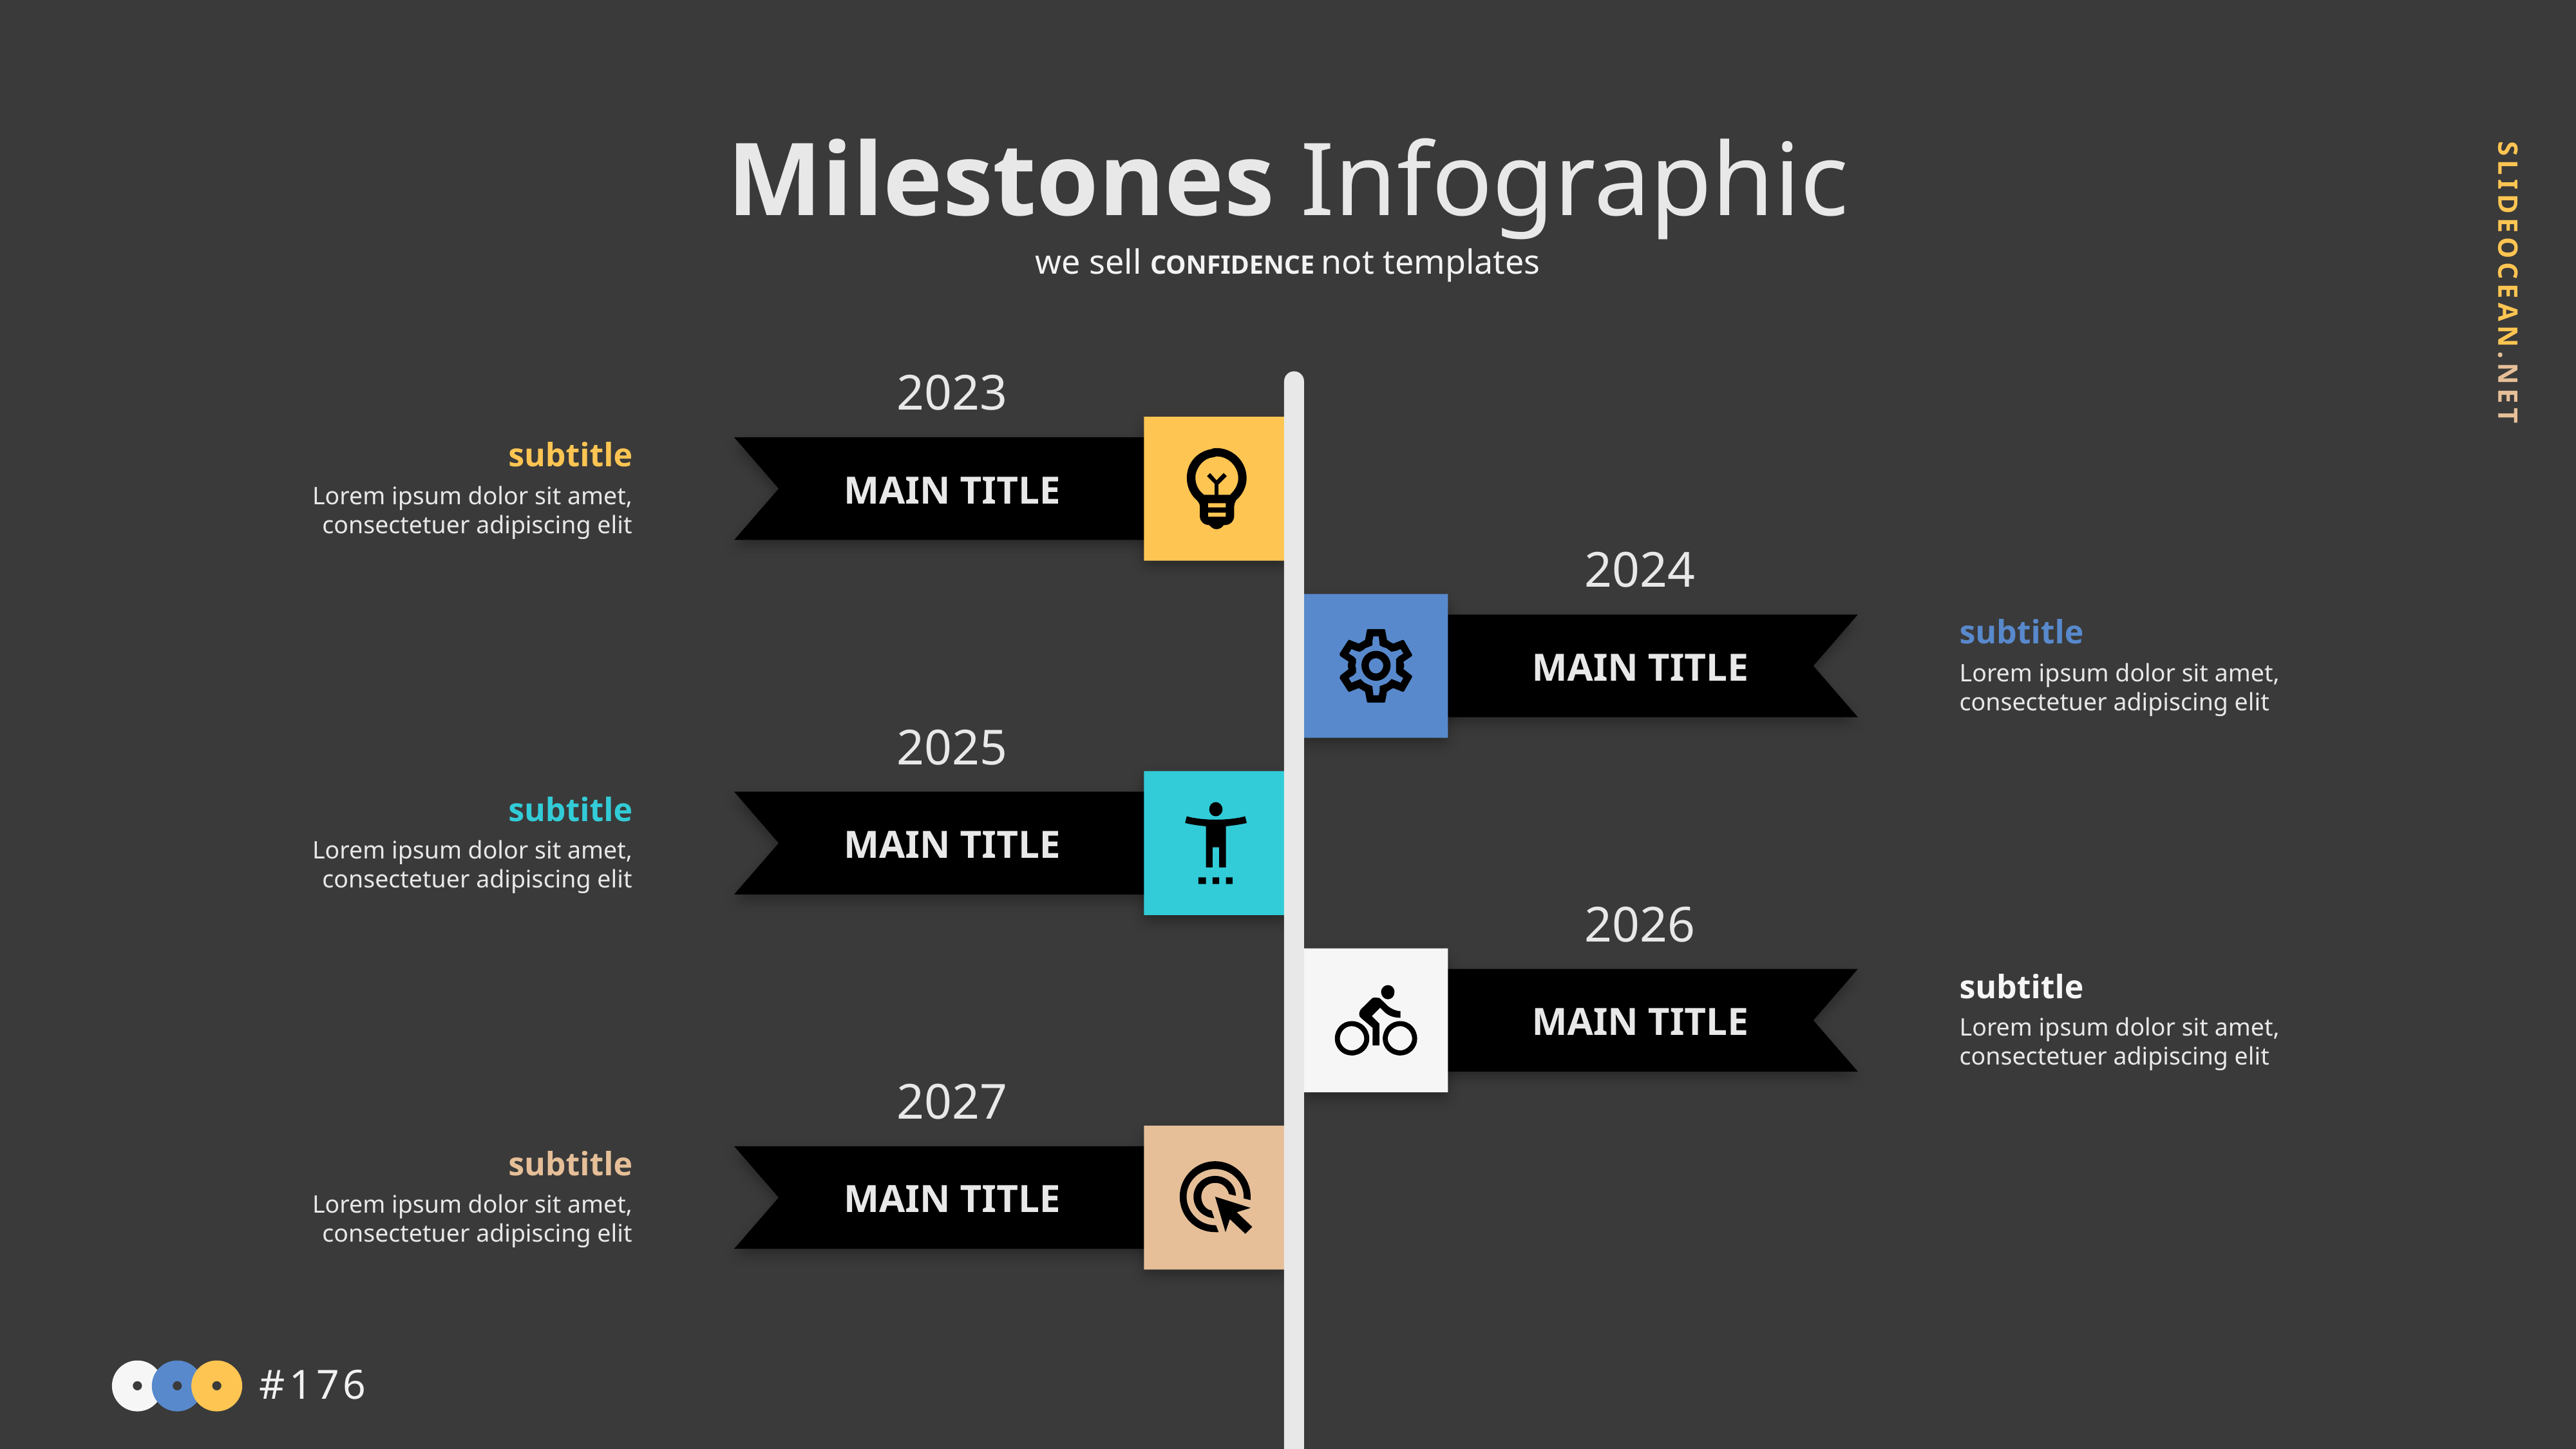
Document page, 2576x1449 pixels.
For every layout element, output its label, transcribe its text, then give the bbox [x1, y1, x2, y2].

text_box [1179, 1161, 1251, 1233]
text_box [1305, 947, 1449, 1094]
text_box 2027 [799, 1065, 1106, 1133]
text_box [1198, 877, 1206, 884]
text_box [1185, 816, 1247, 867]
text_box [1143, 770, 1283, 916]
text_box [288, 429, 643, 544]
text_box #176 [259, 1359, 405, 1408]
text_box [1283, 370, 1305, 1449]
text_box MAIN TITLE [1457, 613, 1861, 719]
text_box 2024 [1486, 534, 1794, 602]
text_box [1381, 985, 1395, 999]
text_box [1340, 629, 1412, 703]
text_box MAIN TITLE [1457, 968, 1861, 1073]
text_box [1949, 960, 2304, 1076]
text_box 2025 [799, 711, 1106, 779]
text_box MAIN TITLE [732, 790, 1135, 896]
text_box 2023 [799, 357, 1106, 424]
text_box we sell CONFIDENCE not templates [1026, 235, 1550, 285]
text_box Milestones Infographic [717, 110, 1859, 241]
text_box [1305, 593, 1449, 739]
text_box [1212, 877, 1220, 884]
text_box [1334, 1021, 1370, 1056]
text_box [288, 783, 643, 899]
text_box [1143, 1124, 1283, 1271]
text_box [1383, 1021, 1417, 1056]
text_box MAIN TITLE [732, 1145, 1135, 1250]
text_box [1209, 802, 1223, 817]
text_box [1359, 998, 1401, 1046]
text_box [1226, 877, 1233, 884]
text_box [1143, 416, 1283, 562]
text_box MAIN TITLE [732, 436, 1135, 542]
text_box 2026 [1486, 888, 1794, 956]
text_box [1215, 1197, 1253, 1234]
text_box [288, 1138, 643, 1253]
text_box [1949, 606, 2304, 721]
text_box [1184, 448, 1247, 530]
